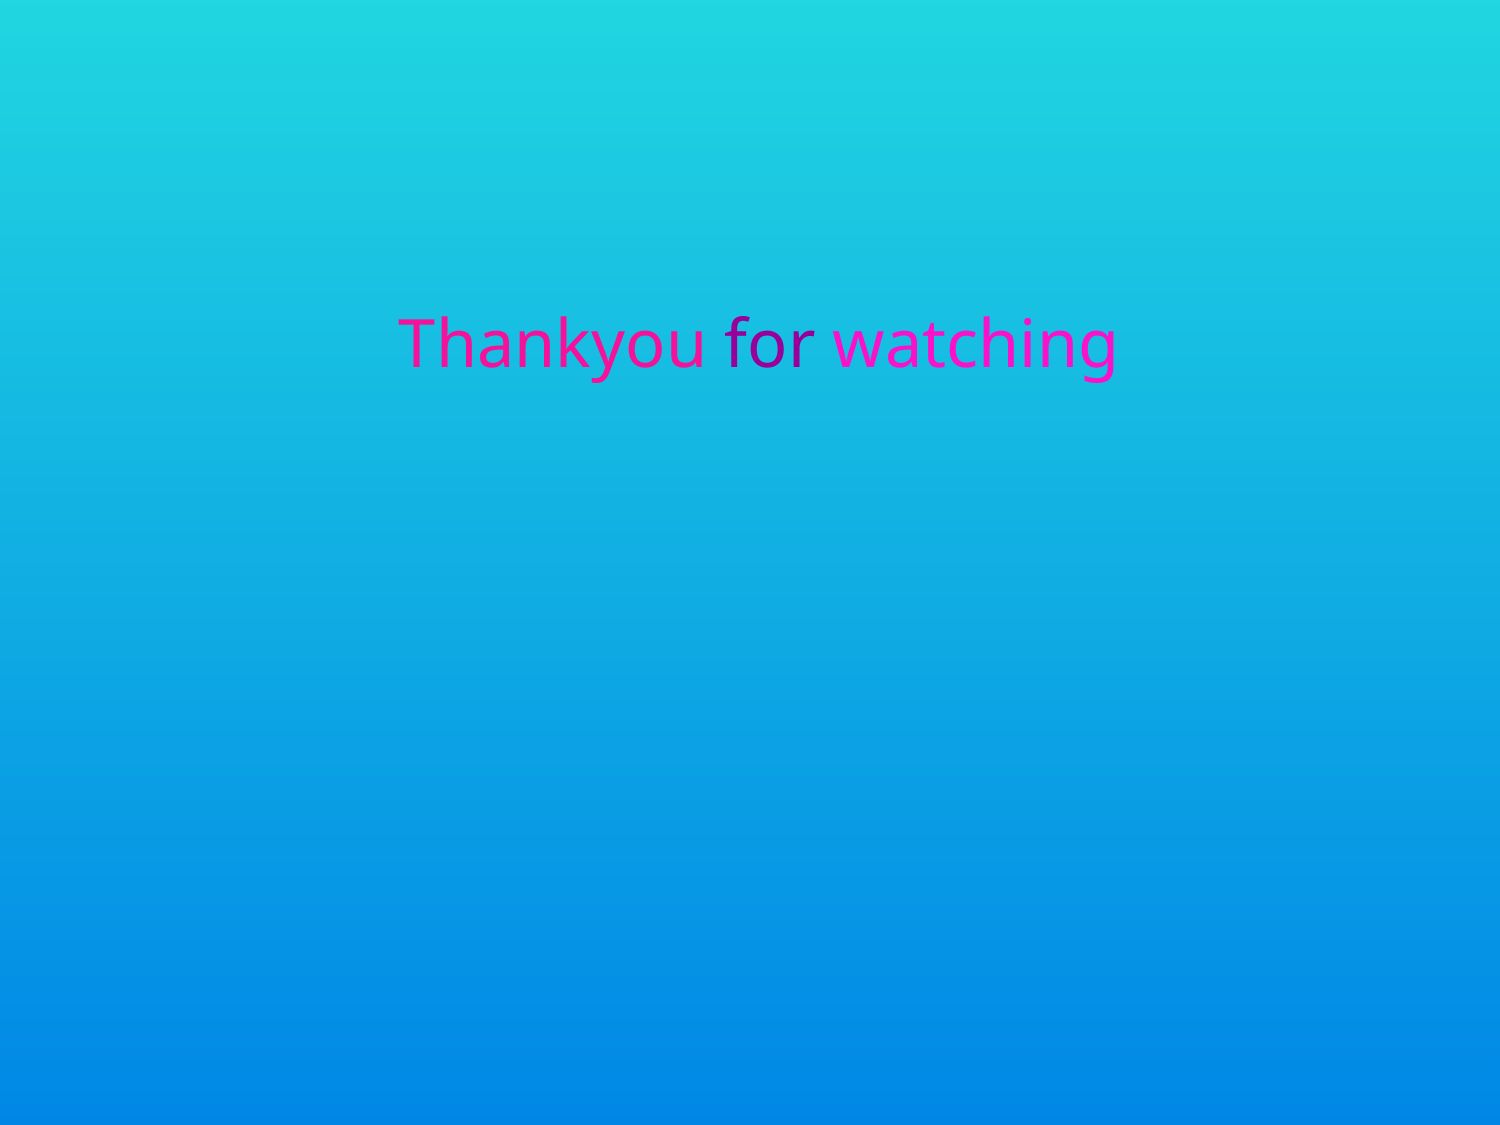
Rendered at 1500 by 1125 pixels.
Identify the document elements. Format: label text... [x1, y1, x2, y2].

subtitle Thankyou for watching [234, 292, 1285, 581]
